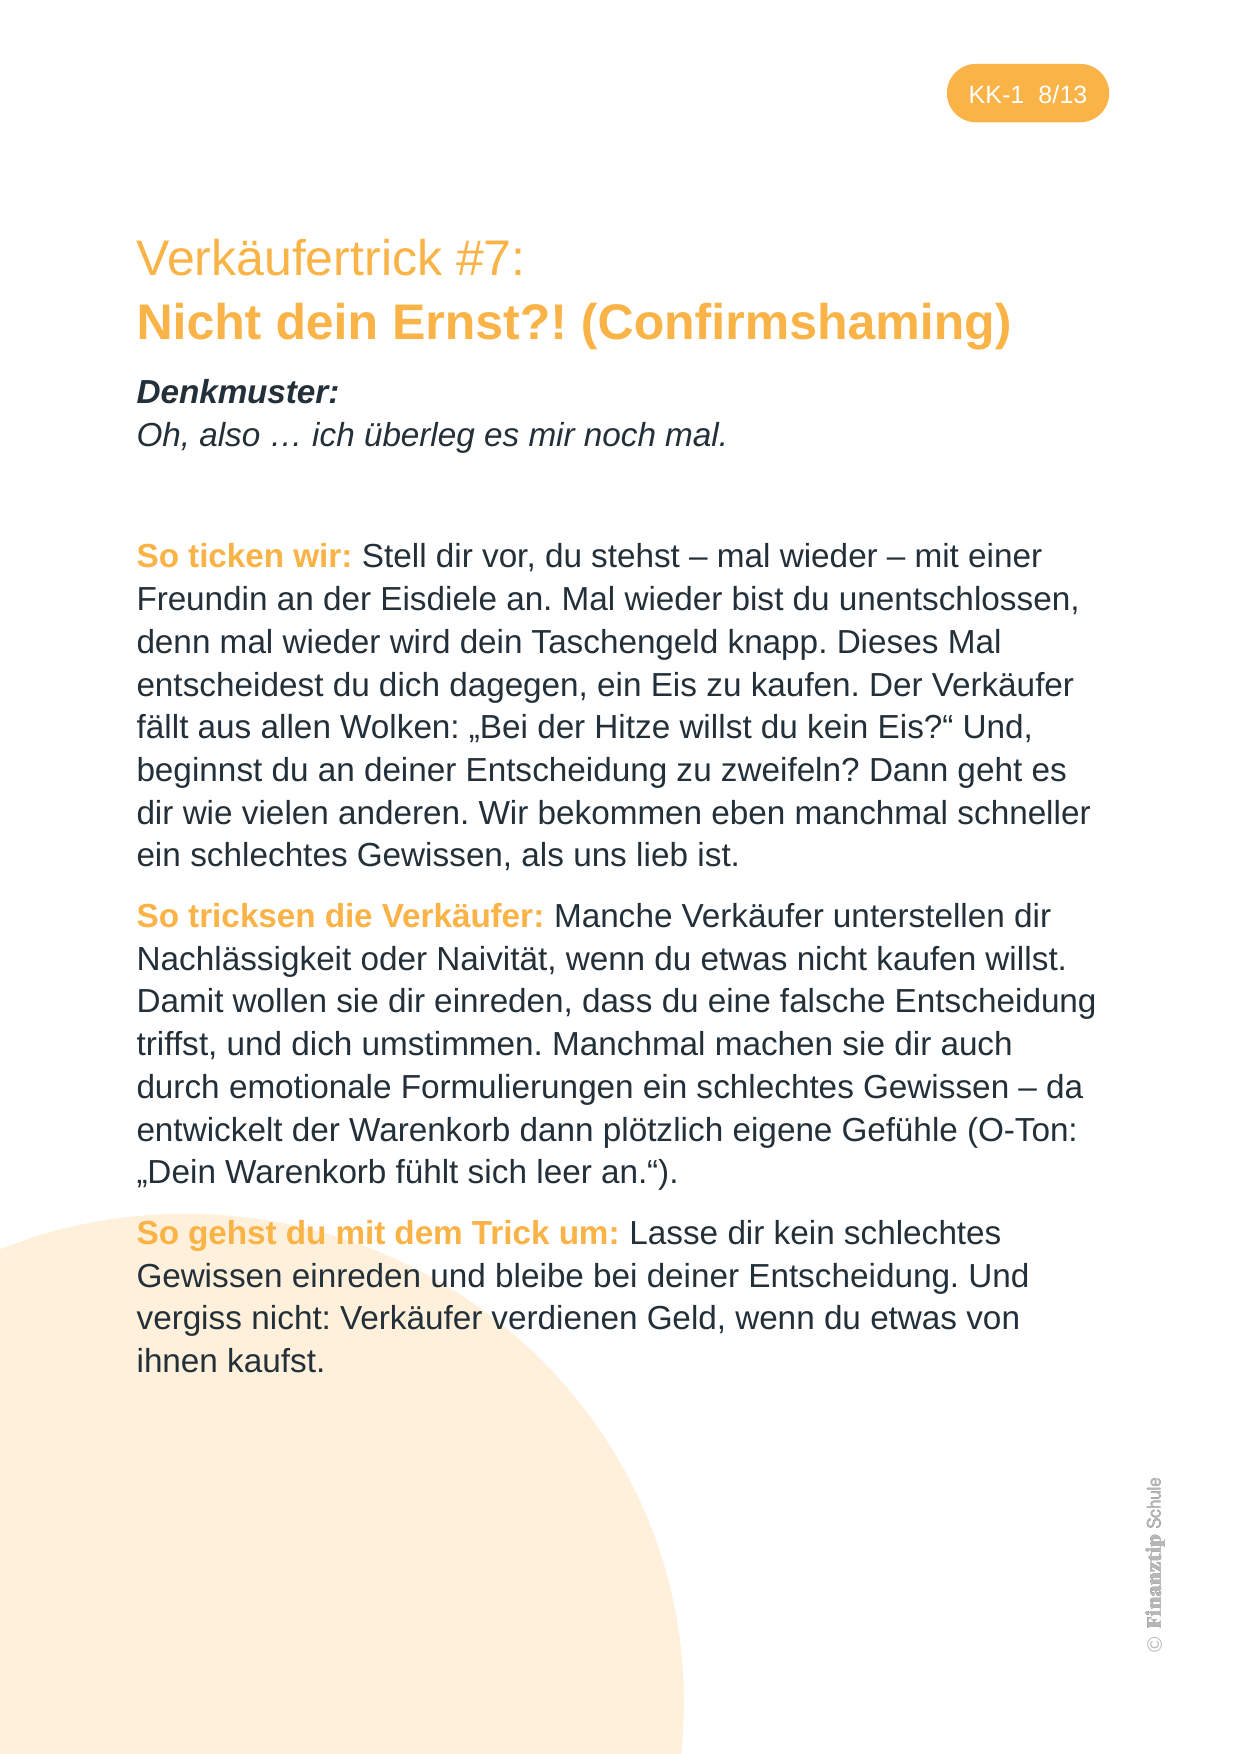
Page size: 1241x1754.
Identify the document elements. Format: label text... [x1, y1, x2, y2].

text_box Verkäufertrick #7: Nicht dein Ernst?! (Confirmshaming) Denkmuster: Oh, also … ich überleg es mir noch mal. So ticken wir: Stell dir vor, du stehst – mal wieder – mit einer Freundin an der Eisdiele an. Mal wieder bist du unentschlossen, denn mal wieder wird dein Taschengeld knapp. Dieses Mal entscheidest du dich dagegen, ein Eis zu kaufen. Der Verkäufer fällt aus allen Wolken: „Bei der Hitze willst du kein Eis?“ Und, beginnst du an deiner Entscheidung zu zweifeln? Dann geht es dir wie vielen anderen. Wir bekommen eben manchmal schneller ein schlechtes Gewissen, als uns lieb ist. So tricksen die Verkäufer: Manche Verkäufer unterstellen dir Nachlässigkeit oder Naivität, wenn du etwas nicht kaufen willst. Damit wollen sie dir einreden, dass du eine falsche Entscheidung triffst, und dich umstimmen. Manchmal machen sie dir auch durch emotionale Formulierungen ein schlechtes Gewissen – da entwickelt der Warenkorb dann plötzlich eigene Gefühle (O-Ton: „Dein Warenkorb fühlt sich leer an.“). So gehst du mit dem Trick um: Lasse dir kein schlechtes Gewissen einreden und bleibe bei deiner Entscheidung. Und vergiss nicht: Verkäufer verdienen Geld, wenn du etwas von ihnen kaufst. [121, 213, 1119, 1605]
picture [1143, 1478, 1165, 1628]
